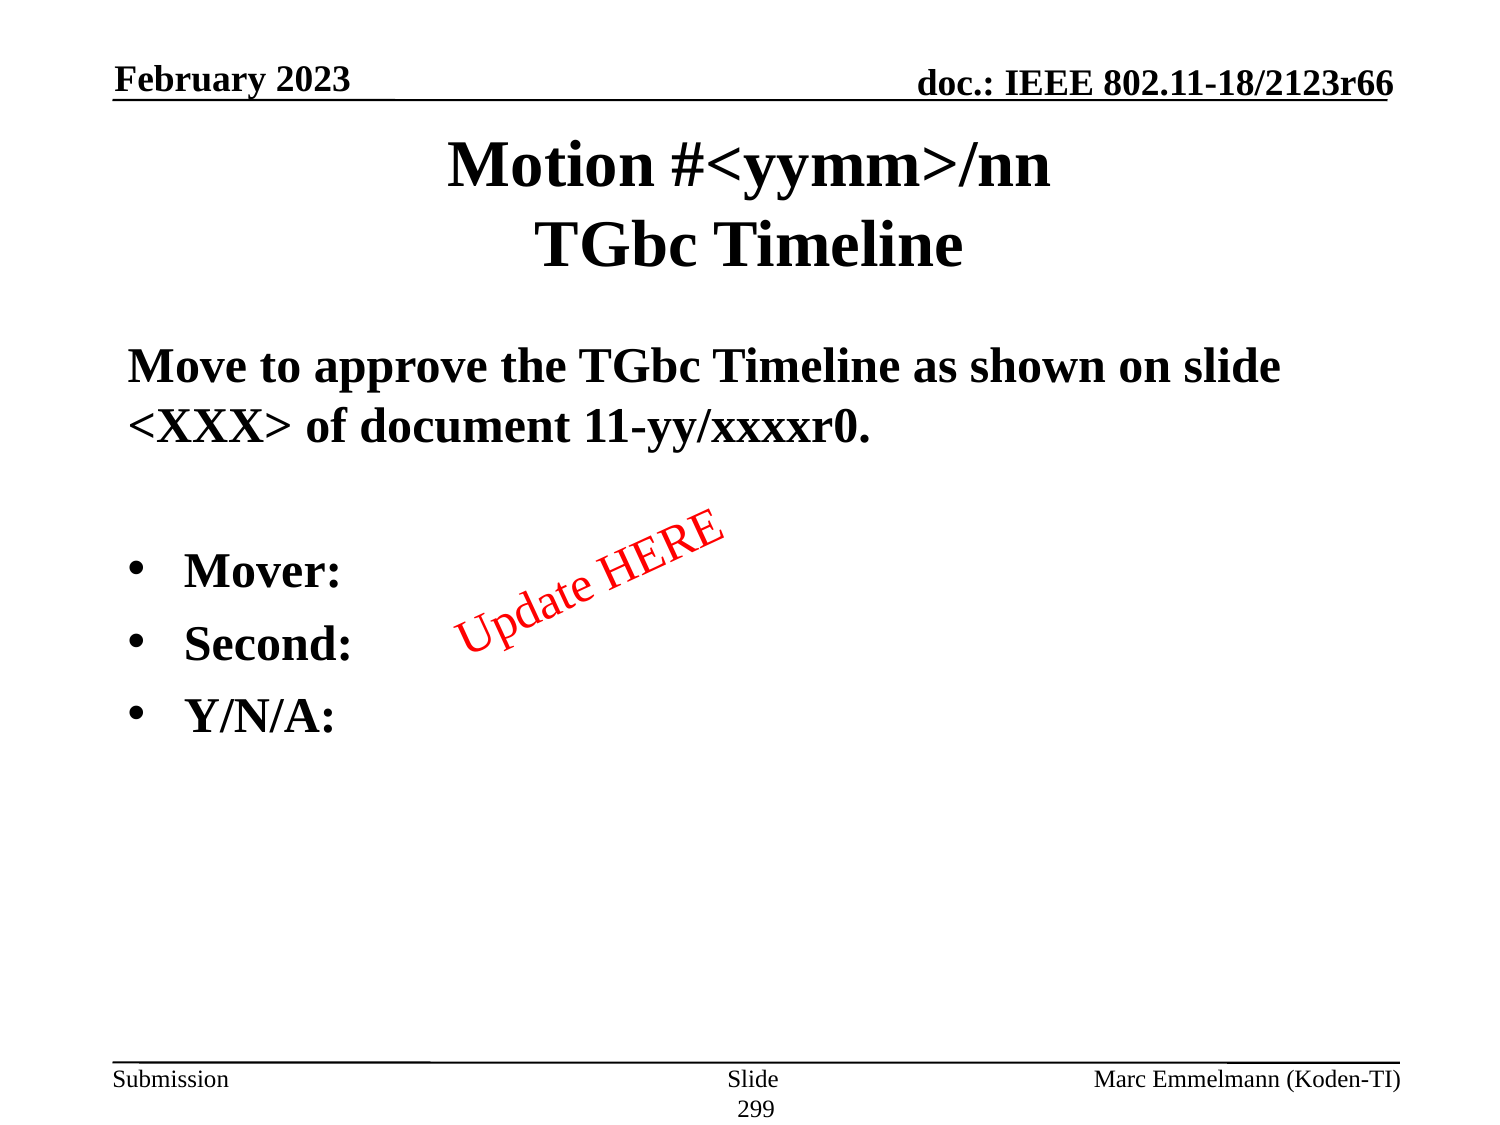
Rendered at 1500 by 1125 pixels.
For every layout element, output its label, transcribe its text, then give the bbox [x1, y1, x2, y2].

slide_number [114, 54, 423, 100]
list Move to approve the TGbc Timeline as shown on slide <XXX> of document 11-yy/xxxxr0. Mover: Second: Y/N/A: [112, 324, 1388, 1000]
slide_number Slide 299 [712, 1061, 800, 1123]
title Motion #<yymm>/nn TGbc Timeline [112, 112, 1388, 288]
footer Marc Emmelmann (Koden-TI) [878, 1061, 1402, 1093]
text_box Update HERE [428, 477, 748, 680]
